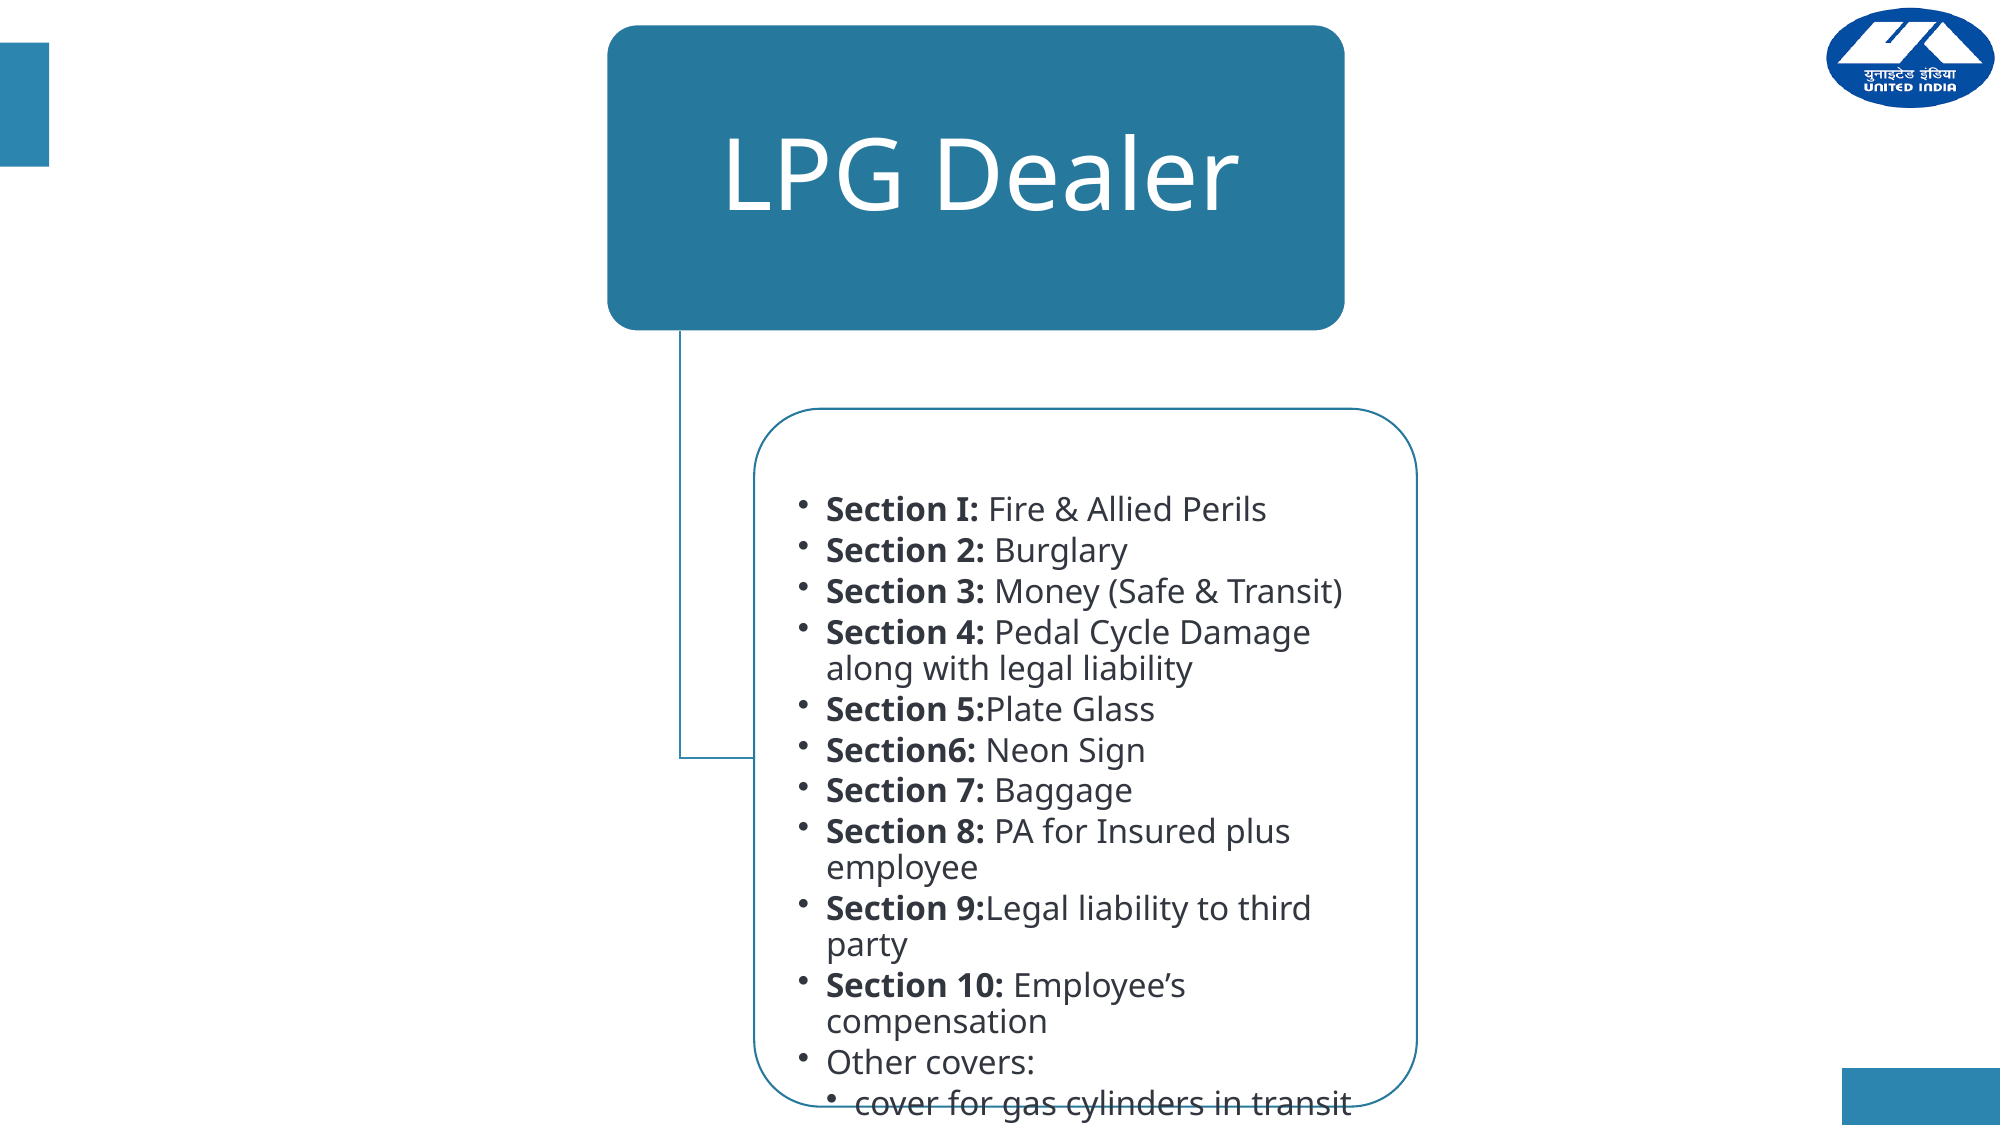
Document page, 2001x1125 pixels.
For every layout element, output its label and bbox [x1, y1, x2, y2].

text_box [84, 23, 1939, 1107]
picture [1820, 3, 2000, 111]
